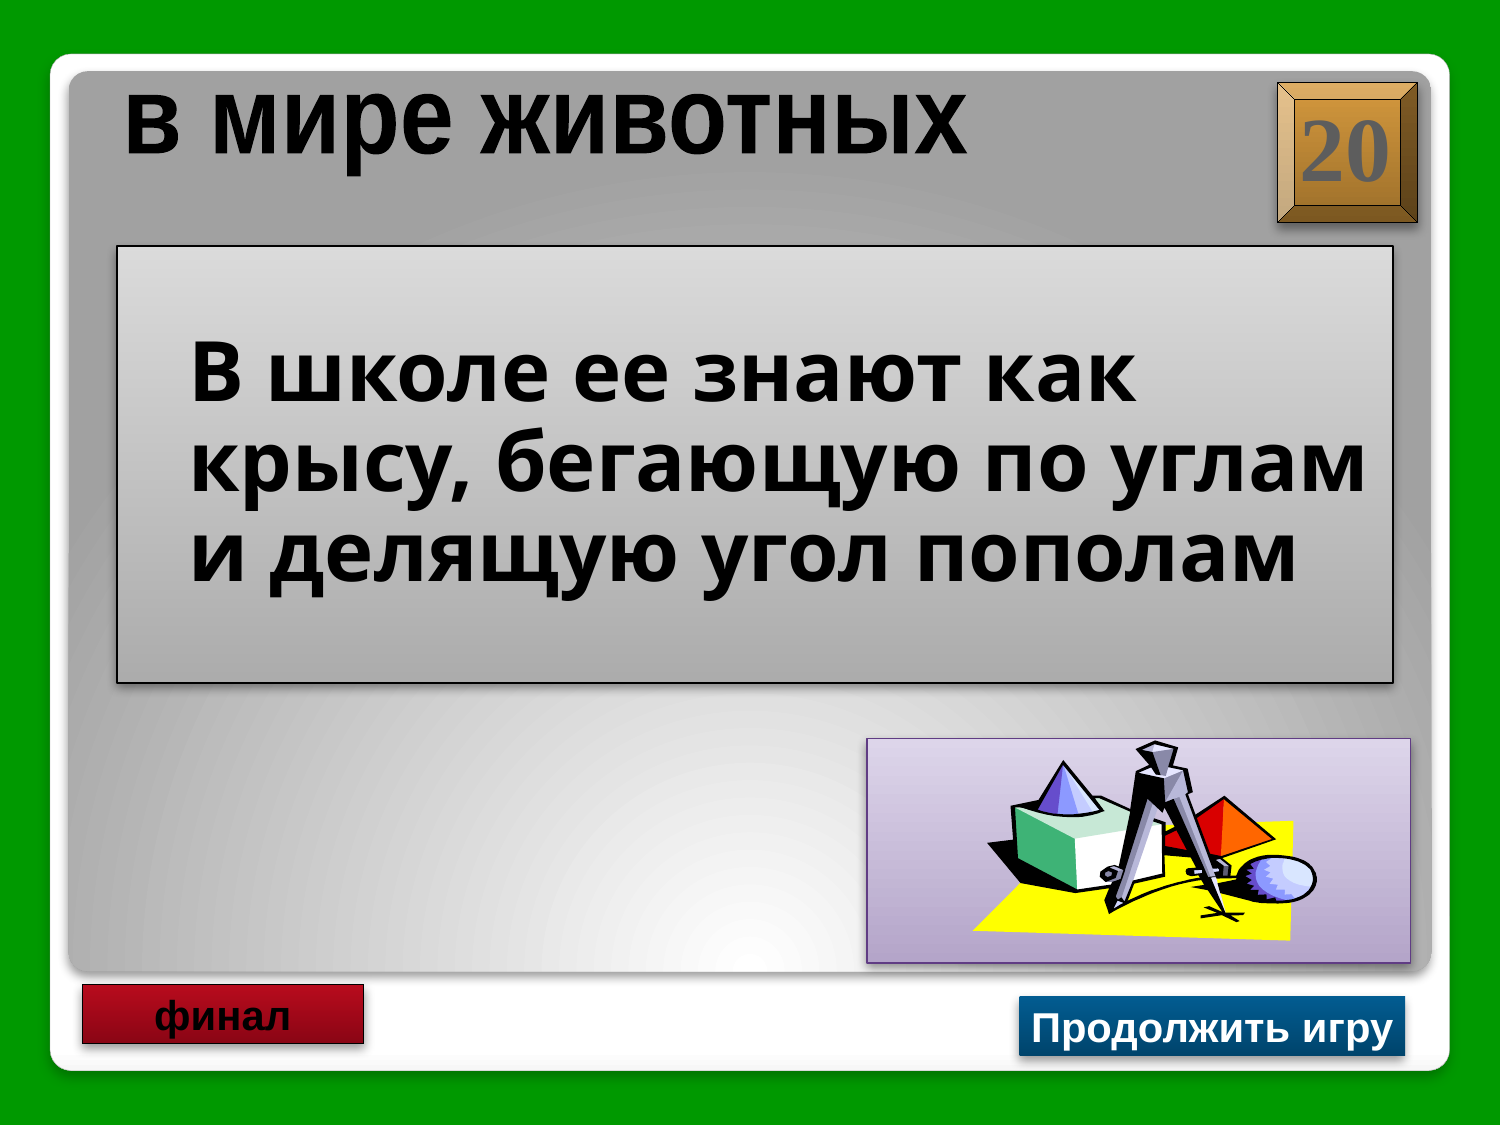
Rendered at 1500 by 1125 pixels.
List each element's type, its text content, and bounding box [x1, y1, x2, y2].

text_box Продолжить игру [1019, 996, 1406, 1056]
text_box В школе ее знают как крысу, бегающую по углам и делящую угол пополам [116, 245, 1394, 684]
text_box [866, 738, 1411, 963]
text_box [1277, 81, 1419, 223]
text_box финал [82, 984, 364, 1044]
